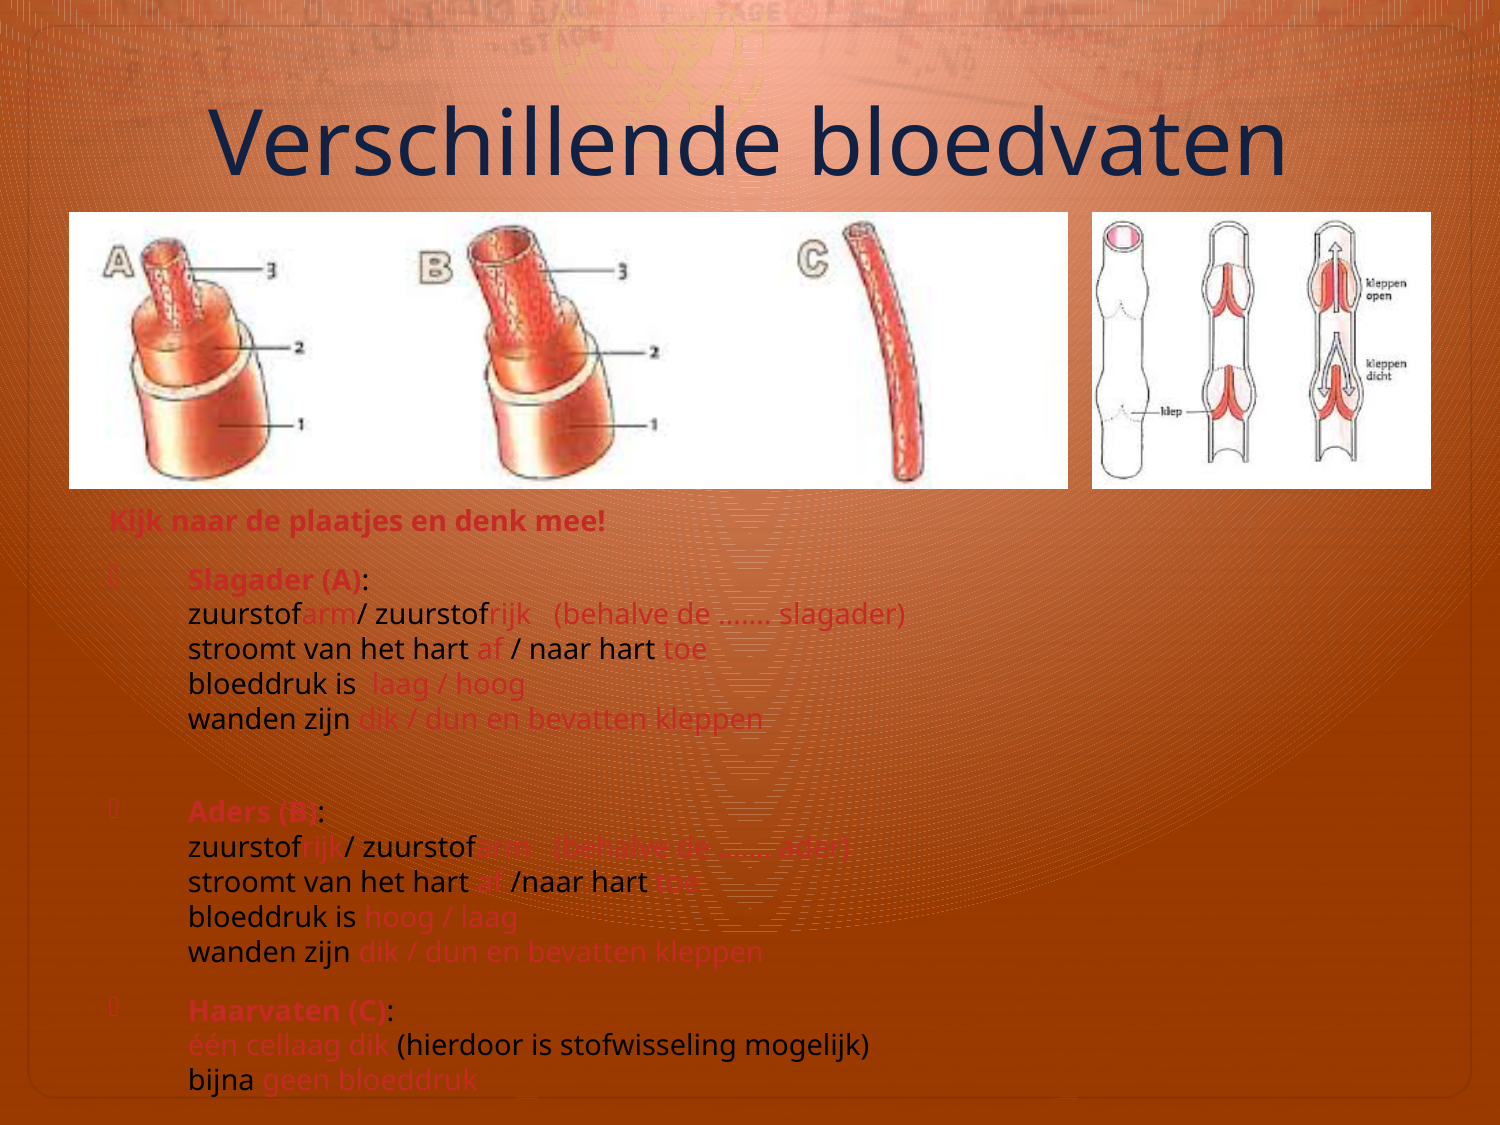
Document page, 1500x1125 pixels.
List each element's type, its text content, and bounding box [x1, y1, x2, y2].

title Verschillende bloedvaten [93, 45, 1407, 233]
picture [0, 0, 1500, 1125]
list Kijk naar de plaatjes en denk mee! Slagader (A): zuurstofarm/ zuurstofrijk (behalve de ……. slagader) stroomt van het hart af / naar hart toe bloeddruk is laag / hoog wanden zijn dik / dun en bevatten kleppen Aders (B): zuurstofrijk/ zuurstofarm (behalve de ……. ader) stroomt van het hart af /naar hart toe bloeddruk is hoog / laag wanden zijn dik / dun en bevatten kleppen Haarvaten (C): één cellaag dik (hierdoor is stofwisseling mogelijk) bijna geen bloeddruk [93, 494, 1431, 1112]
